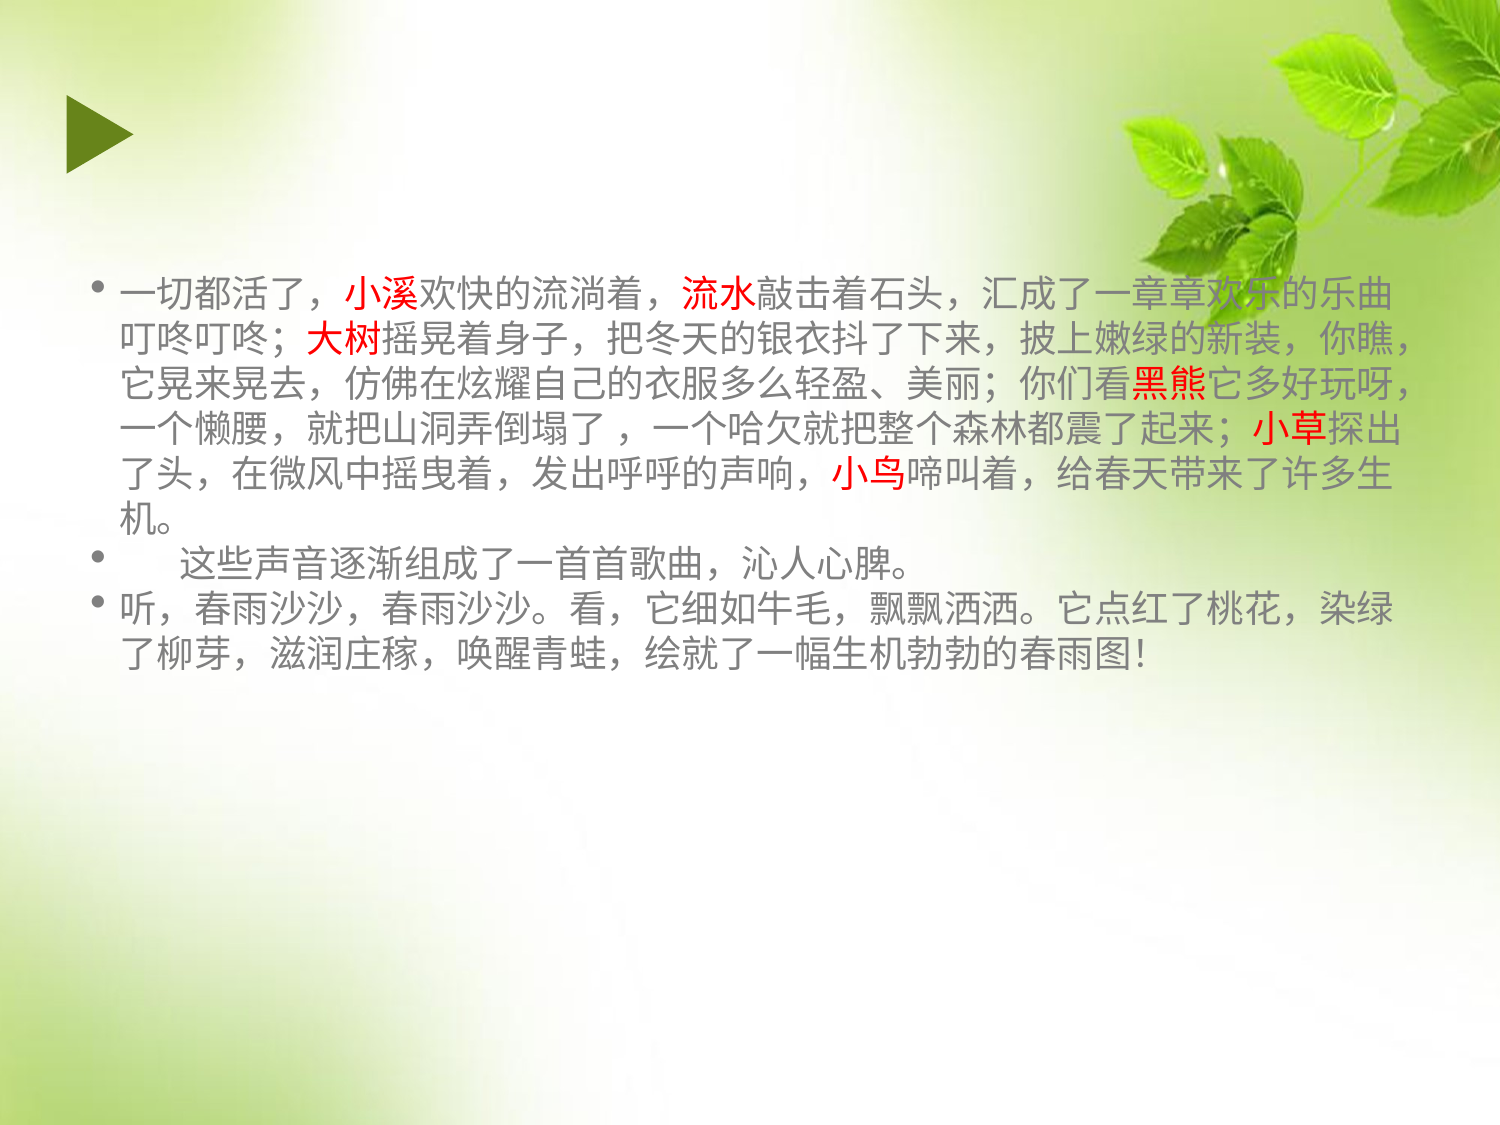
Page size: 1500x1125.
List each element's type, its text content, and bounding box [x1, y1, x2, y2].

picture [0, 0, 1500, 1125]
list 一切都活了，小溪欢快的流淌着，流水敲击着石头，汇成了一章章欢乐的乐曲叮咚叮咚；大树摇晃着身子，把冬天的银衣抖了下来，披上嫩绿的新装，你瞧，它晃来晃去，仿佛在炫耀自己的衣服多么轻盈、美丽；你们看黑熊它多好玩呀，一个懒腰，就把山洞弄倒塌了 ，一个哈欠就把整个森林都震了起来；小草探出了头，在微风中摇曳着，发出呼呼的声响，小鸟啼叫着，给春天带来了许多生机。 这些声音逐渐组成了一首首歌曲，沁人心脾。 听，春雨沙沙，春雨沙沙。看，它细如牛毛，飘飘洒洒。它点红了桃花，染绿了柳芽，滋润庄稼，唤醒青蛙，绘就了一幅生机勃勃的春雨图！ [74, 262, 1426, 1006]
